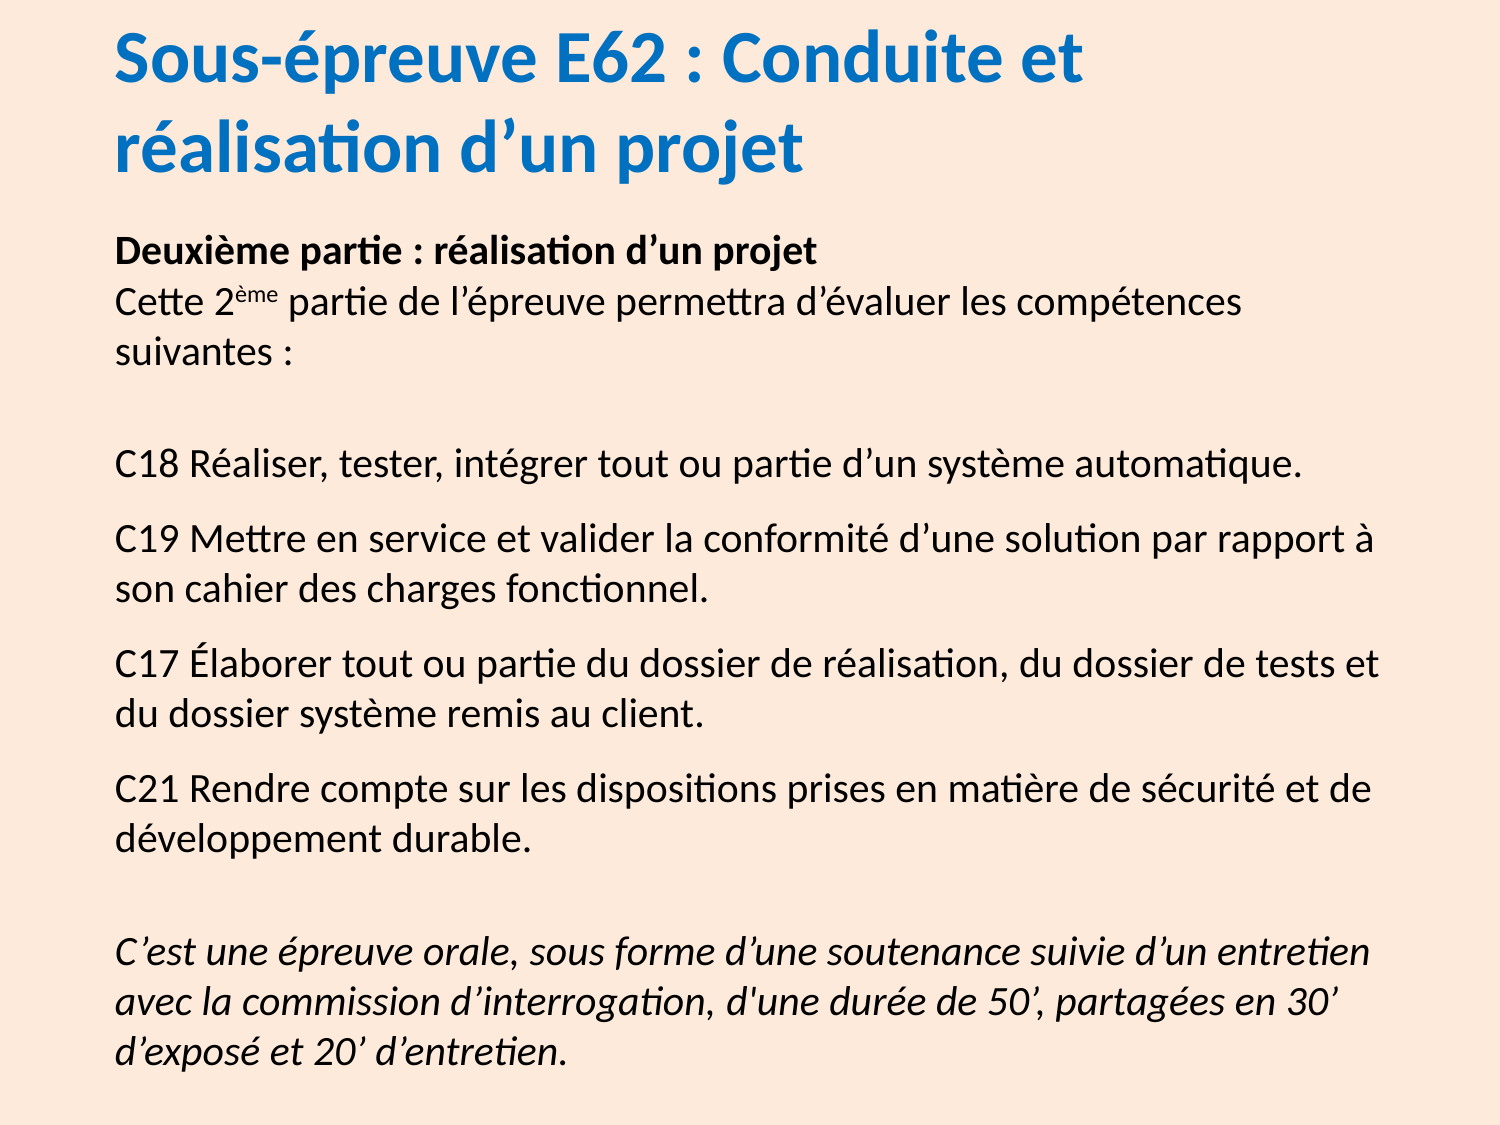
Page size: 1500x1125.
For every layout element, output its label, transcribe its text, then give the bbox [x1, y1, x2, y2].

text_box Deuxième partie : réalisation d’un projet Cette 2ème partie de l’épreuve permettra d’évaluer les compétences suivantes : C18 Réaliser, tester, intégrer tout ou partie d’un système automatique. C19 Mettre en service et valider la conformité d’une solution par rapport à son cahier des charges fonctionnel. C17 Élaborer tout ou partie du dossier de réalisation, du dossier de tests et du dossier système remis au client. C21 Rendre compte sur les dispositions prises en matière de sécurité et de développement durable. C’est une épreuve orale, sous forme d’une soutenance suivie d’un entretien avec la commission d’interrogation, d'une durée de 50’, partagées en 30’ d’exposé et 20’ d’entretien. [100, 216, 1412, 1082]
text_box Sous-épreuve E62 : Conduite et réalisation d’un projet [100, 0, 1412, 195]
